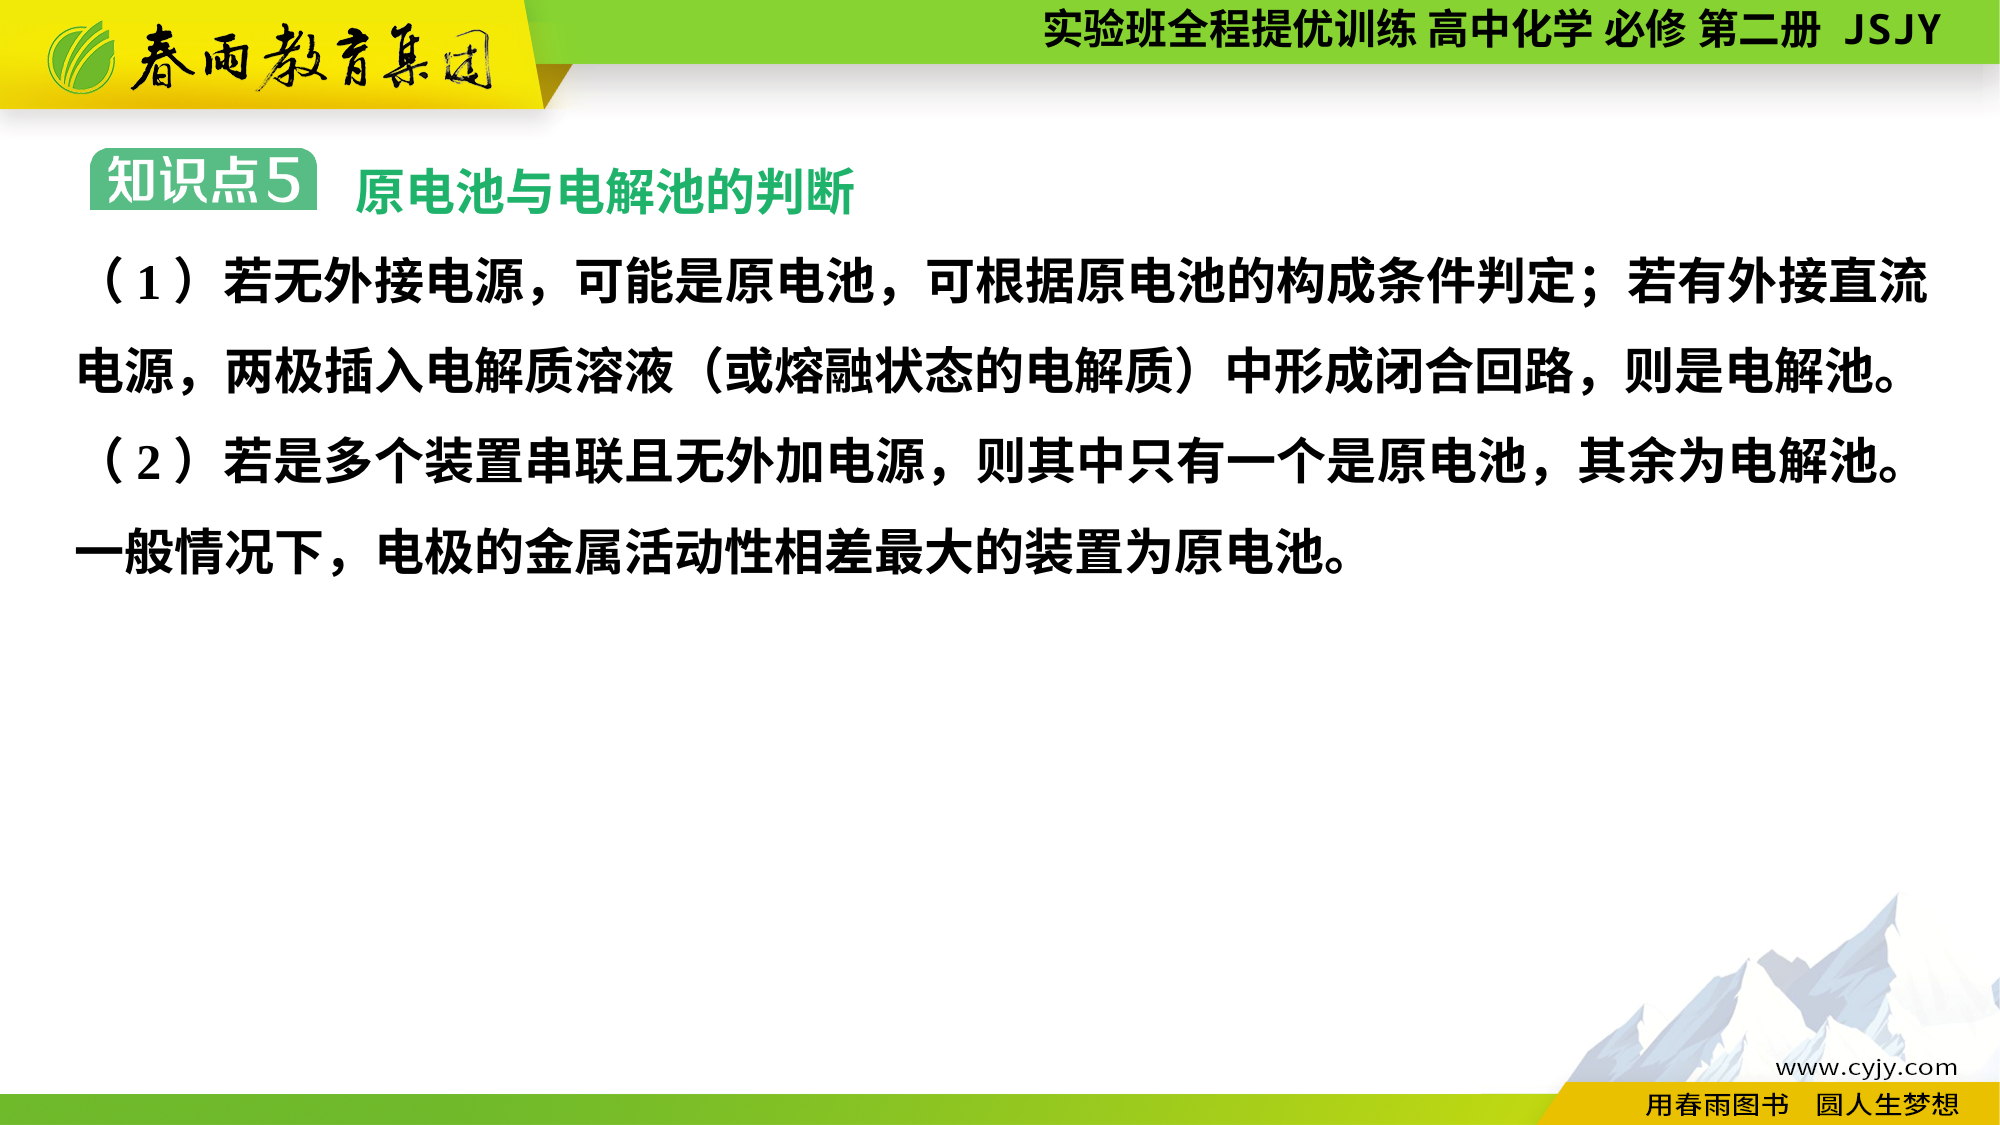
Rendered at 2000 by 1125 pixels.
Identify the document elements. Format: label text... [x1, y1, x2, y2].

list 原电池与电解池的判断 （1）若无外接电源，可能是原电池，可根据原电池的构成条件判定；若有外接直流电源，两极插入电解质溶液（或熔融状态的电解质）中形成闭合回路，则是电解池。 （2）若是多个装置串联且无外加电源，则其中只有一个是原电池，其余为电解池。一般情况下，电极的金属活动性相差最大的装置为原电池。 [59, 122, 1944, 683]
picture [0, 0, 2000, 1125]
